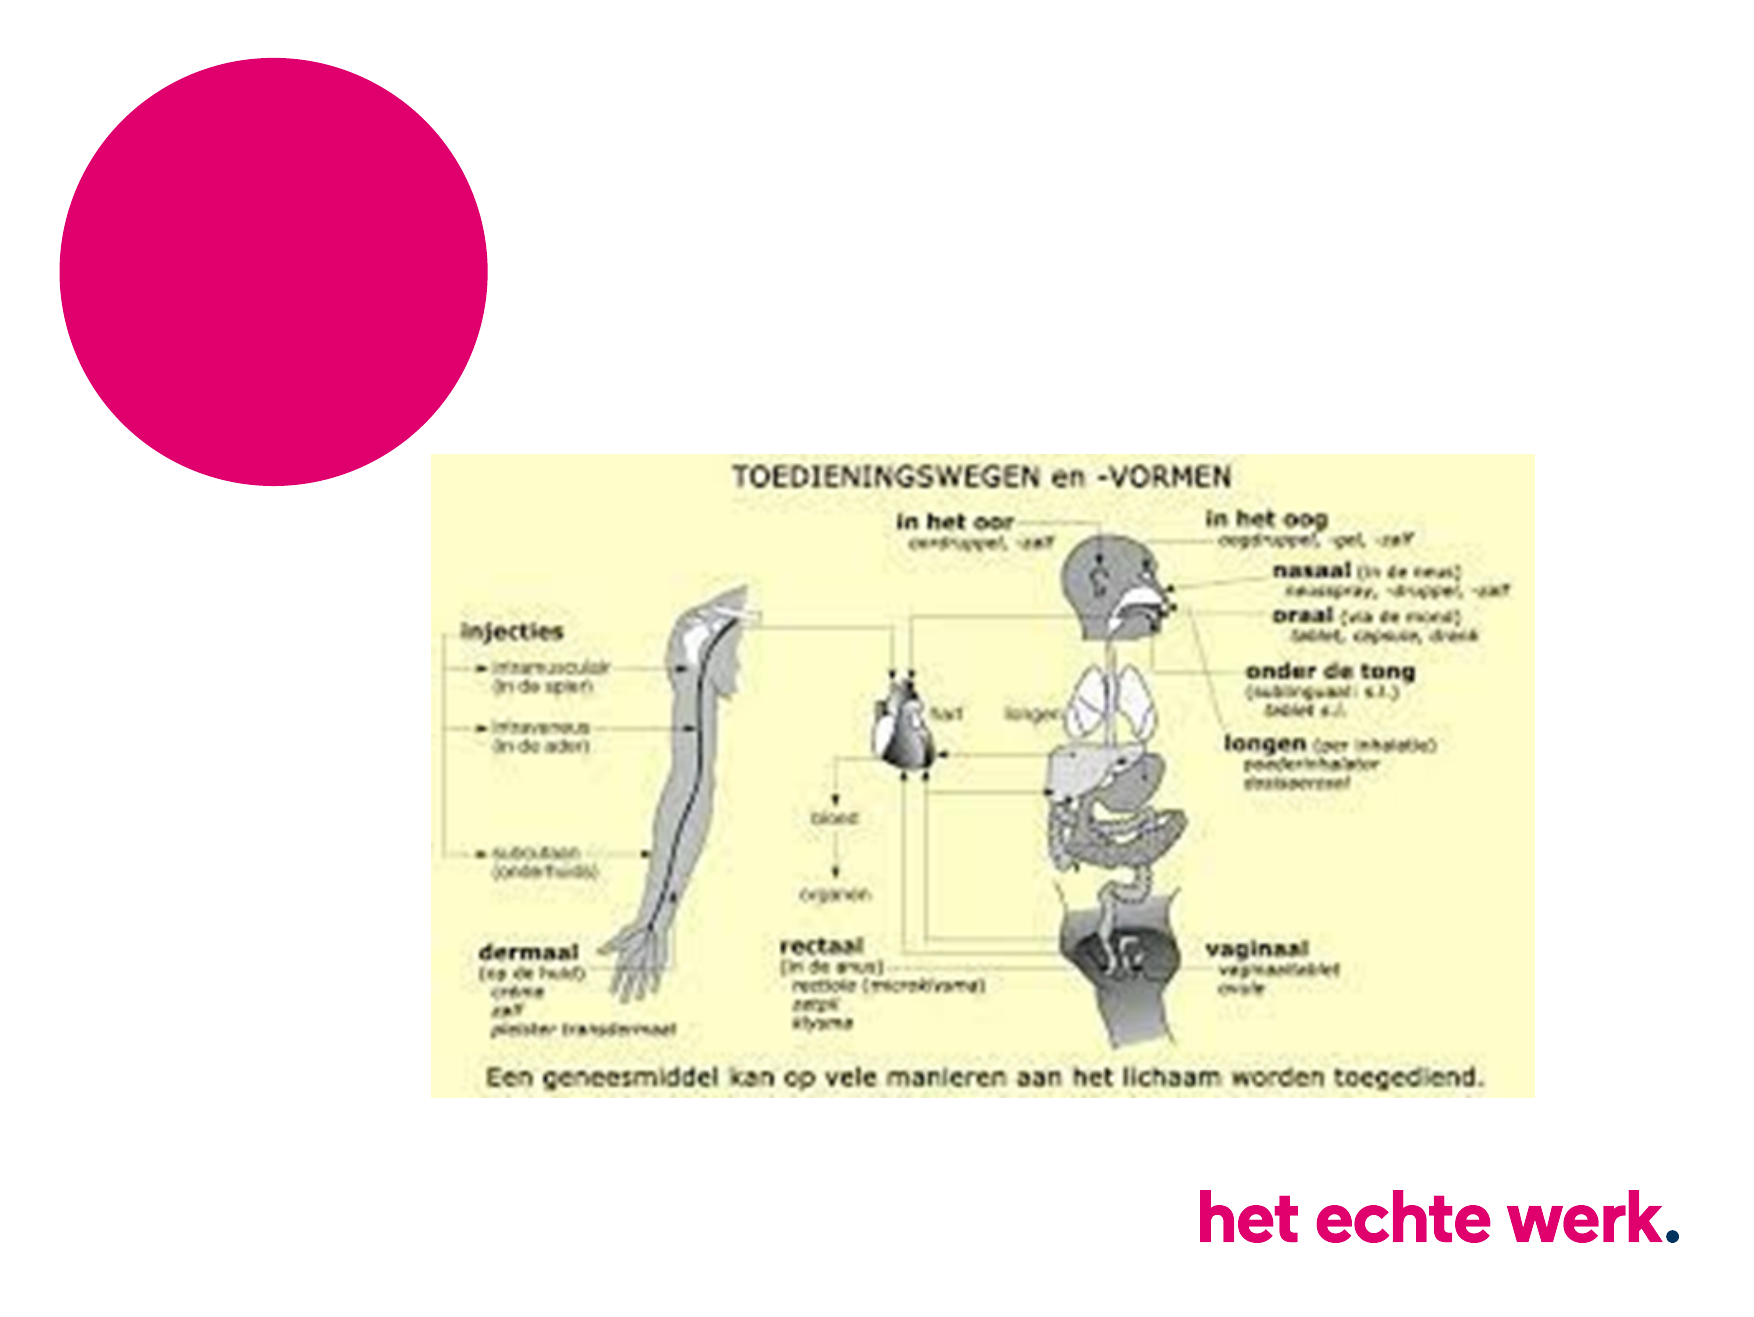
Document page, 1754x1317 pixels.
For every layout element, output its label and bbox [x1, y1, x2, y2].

picture [1191, 1184, 1754, 1317]
list [431, 454, 1535, 1098]
